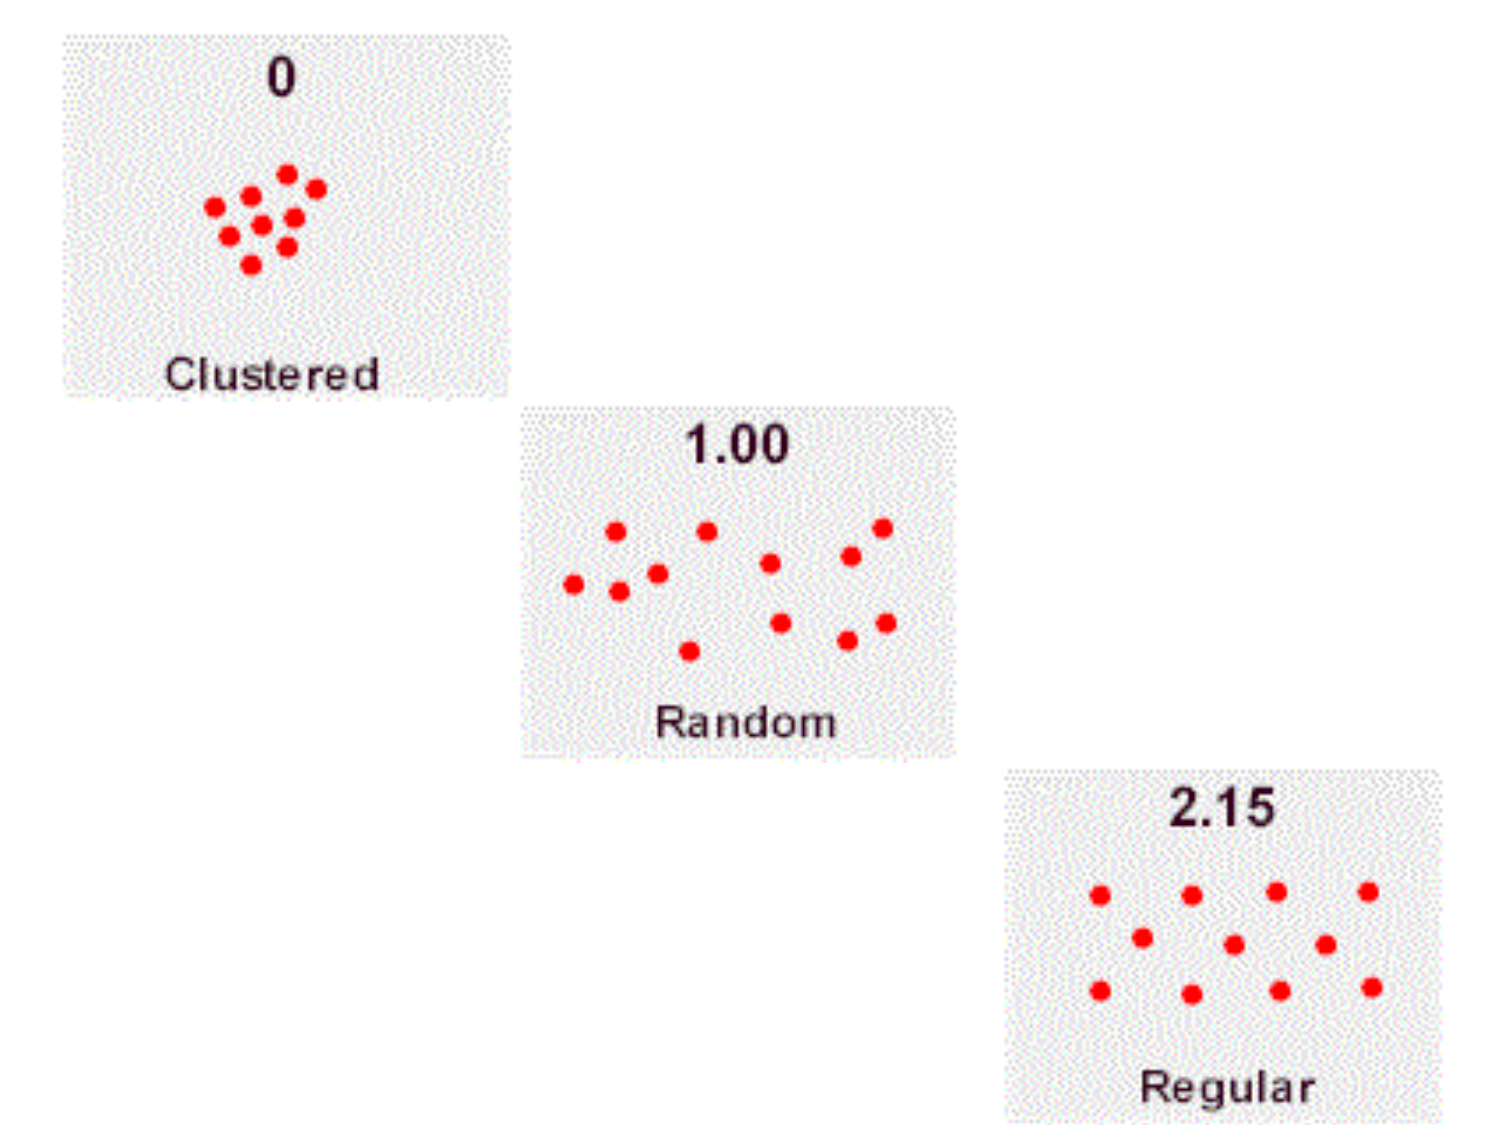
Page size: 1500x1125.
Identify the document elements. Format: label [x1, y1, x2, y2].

picture [56, 29, 961, 763]
picture [999, 763, 1448, 1125]
